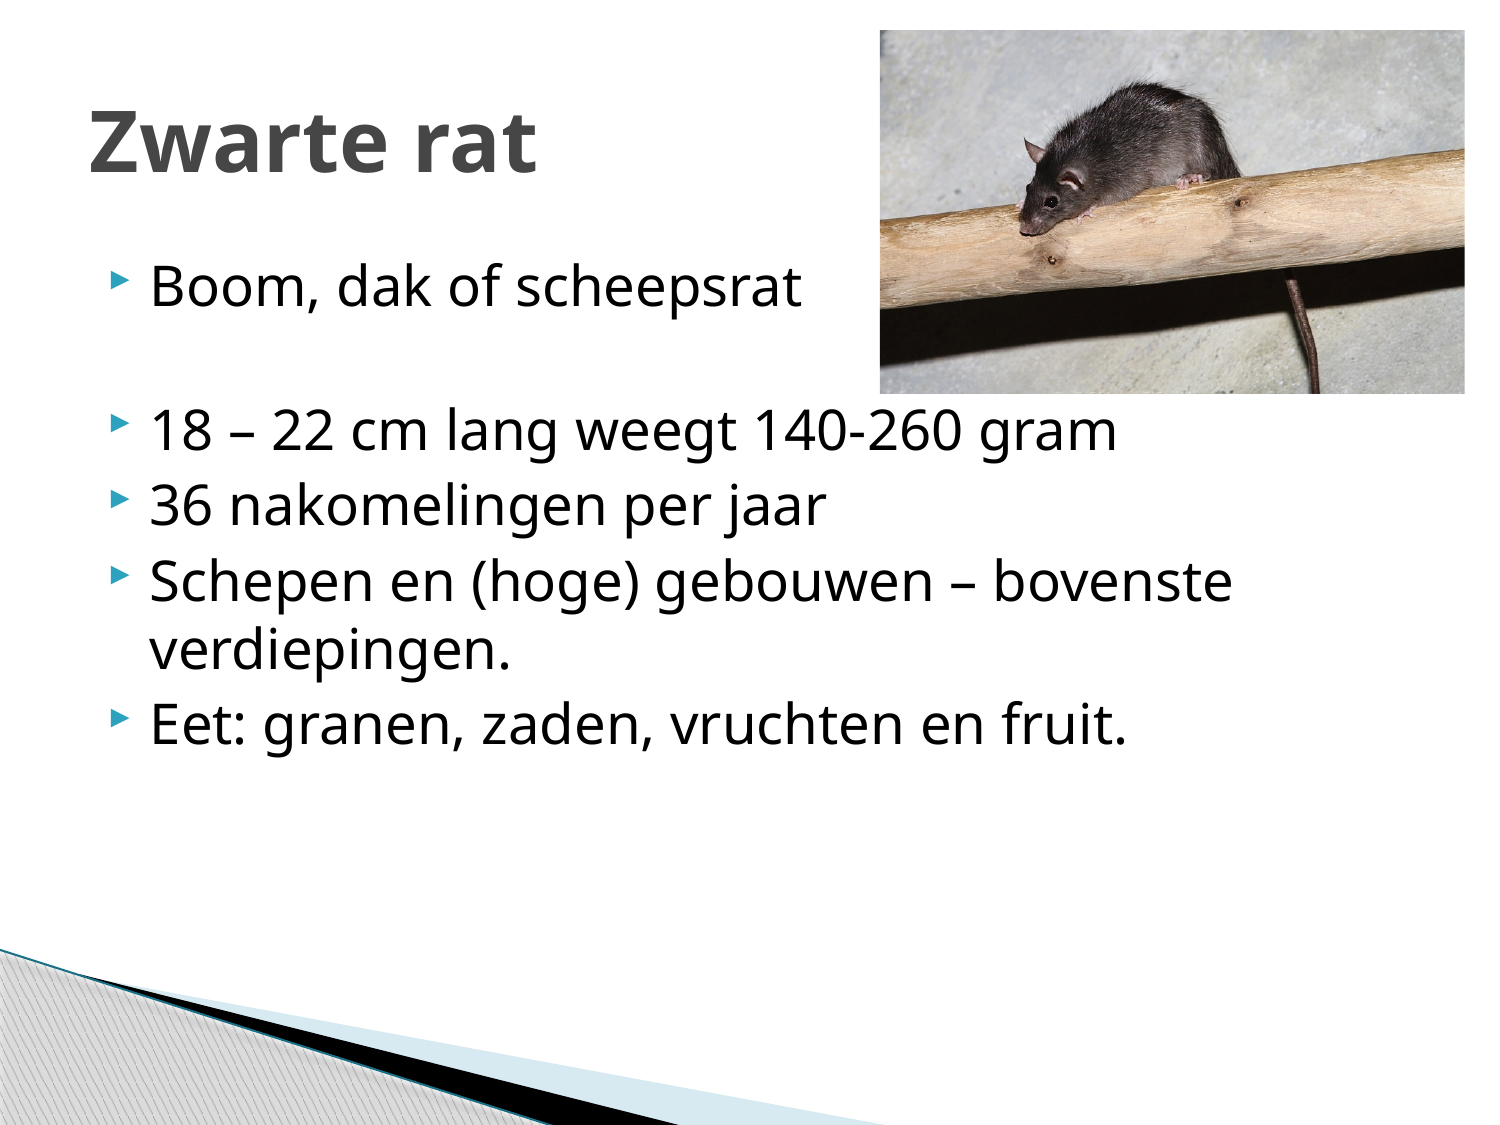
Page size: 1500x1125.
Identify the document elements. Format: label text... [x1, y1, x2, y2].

list Boom, dak of scheepsrat 18 – 22 cm lang weegt 140-260 gram 36 nakomelingen per jaar Schepen en (hoge) gebouwen – bovenste verdiepingen. Eet: granen, zaden, vruchten en fruit. [75, 243, 1425, 986]
title Zwarte rat [75, 45, 873, 233]
picture [879, 30, 1465, 394]
